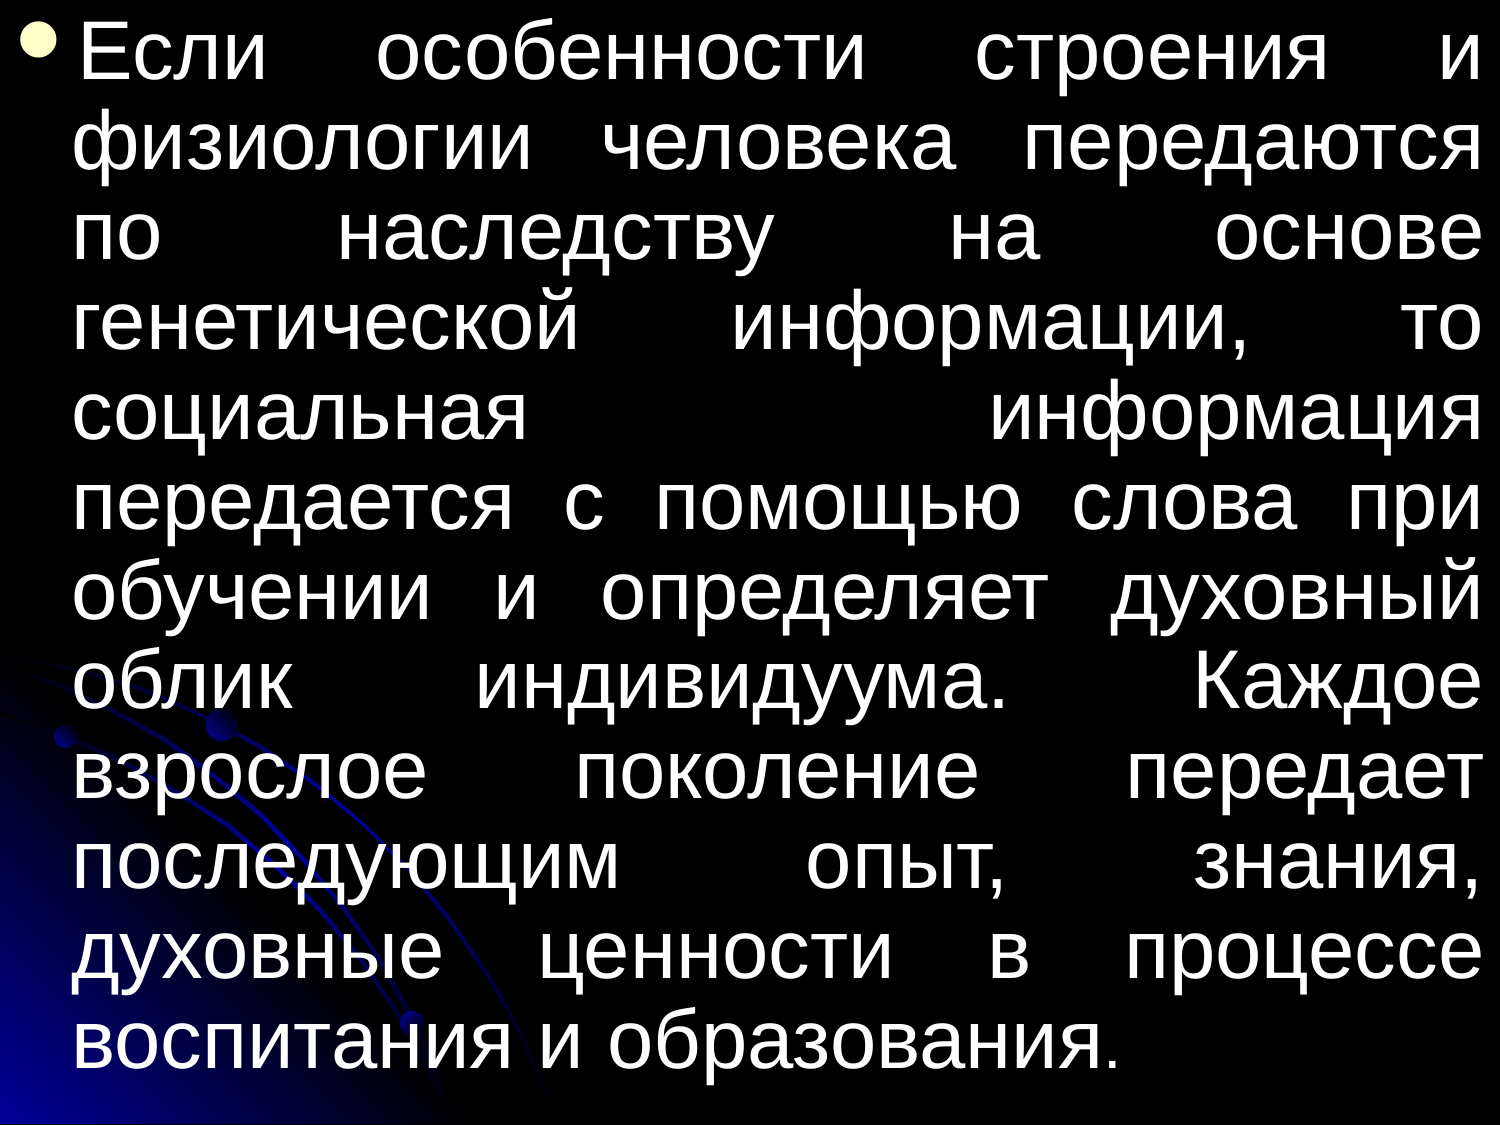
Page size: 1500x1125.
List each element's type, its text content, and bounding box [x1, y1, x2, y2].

list Если особенности строения и физиологии человека передаются по наследству на основе генетической информации, то социальная информация передается с помощью слова при обучении и определяет духовный облик индивидуума. Каждое взрослое поколение передает последующим опыт, знания, духовные ценности в процессе воспитания и образования. [0, 0, 1500, 1125]
